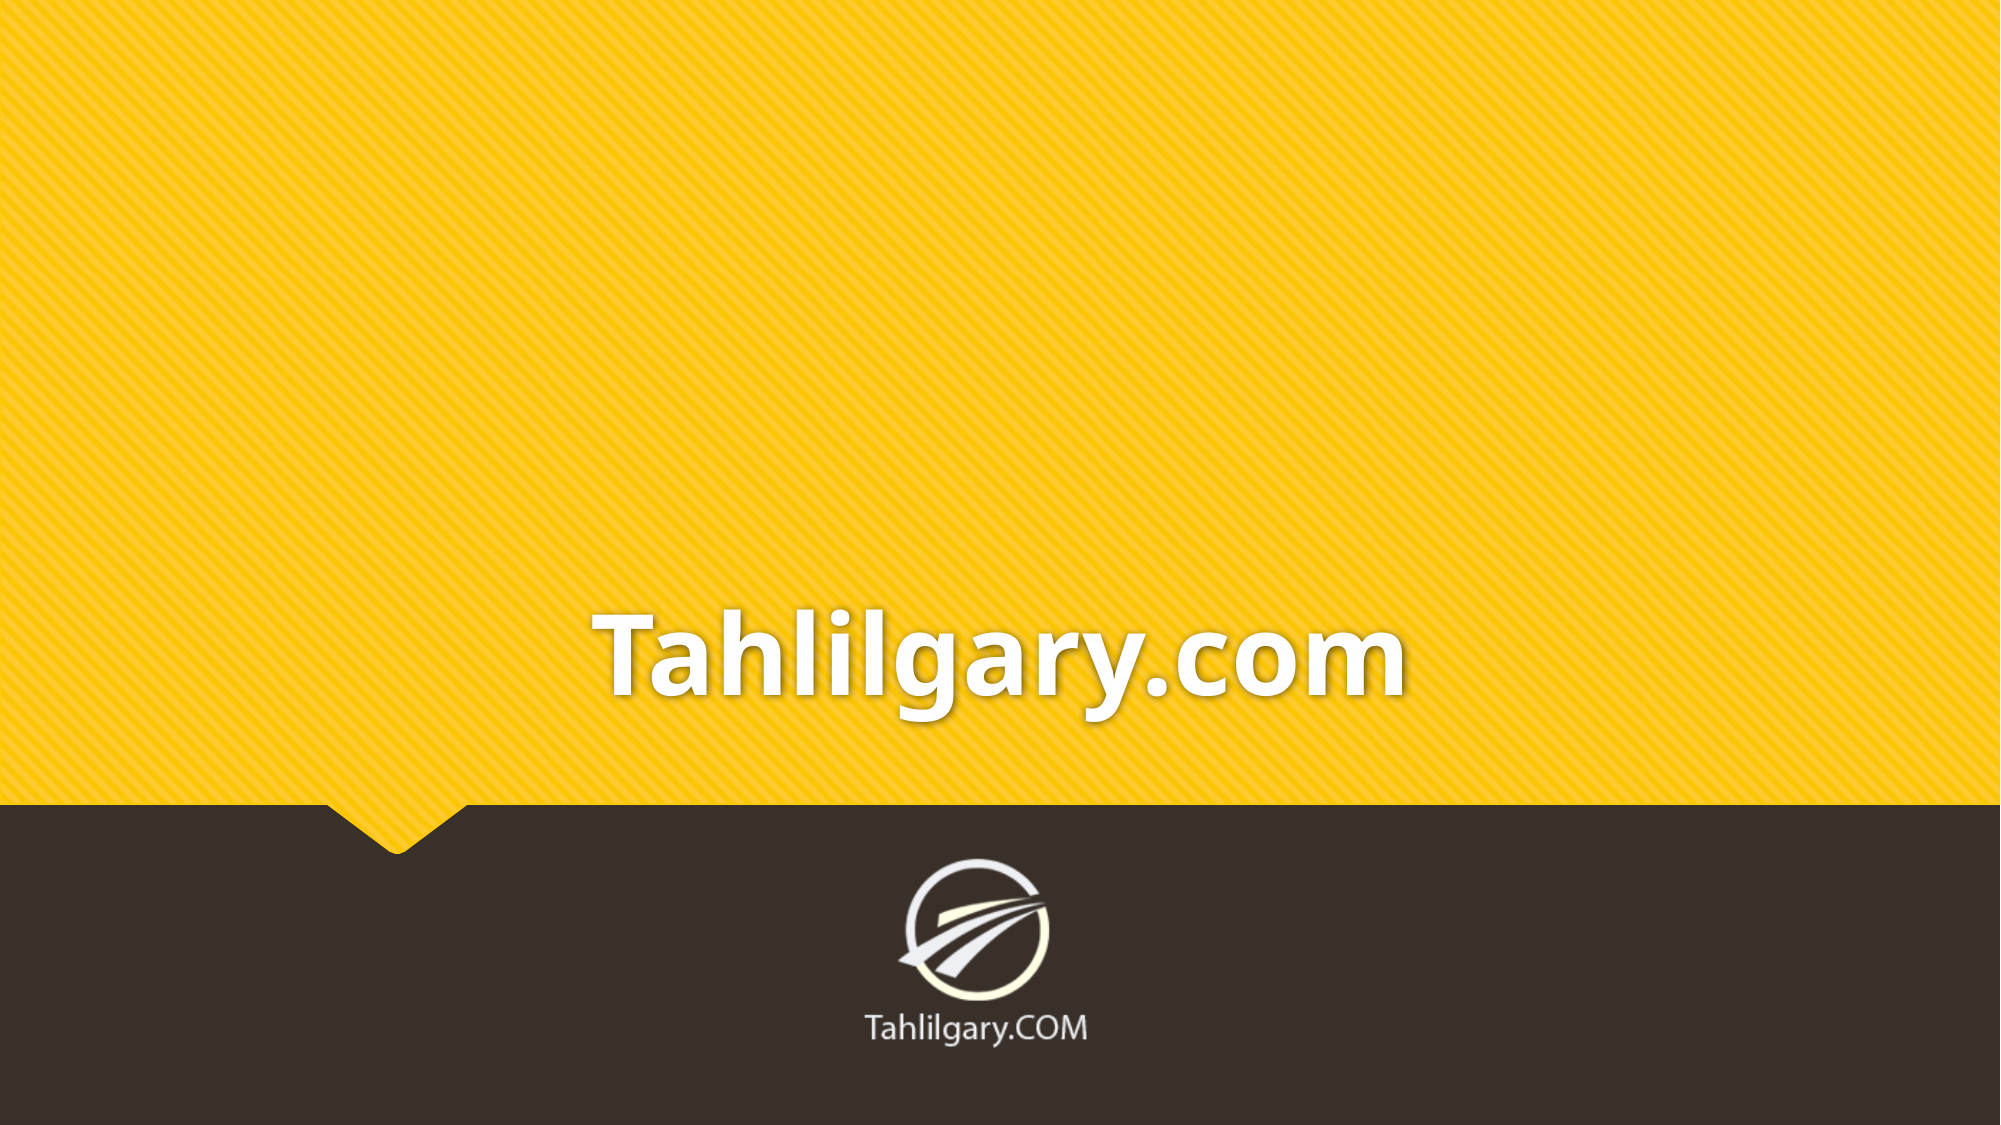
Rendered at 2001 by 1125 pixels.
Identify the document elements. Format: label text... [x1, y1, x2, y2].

picture [854, 852, 1098, 1062]
title Tahlilgary.com [17, 237, 1985, 726]
